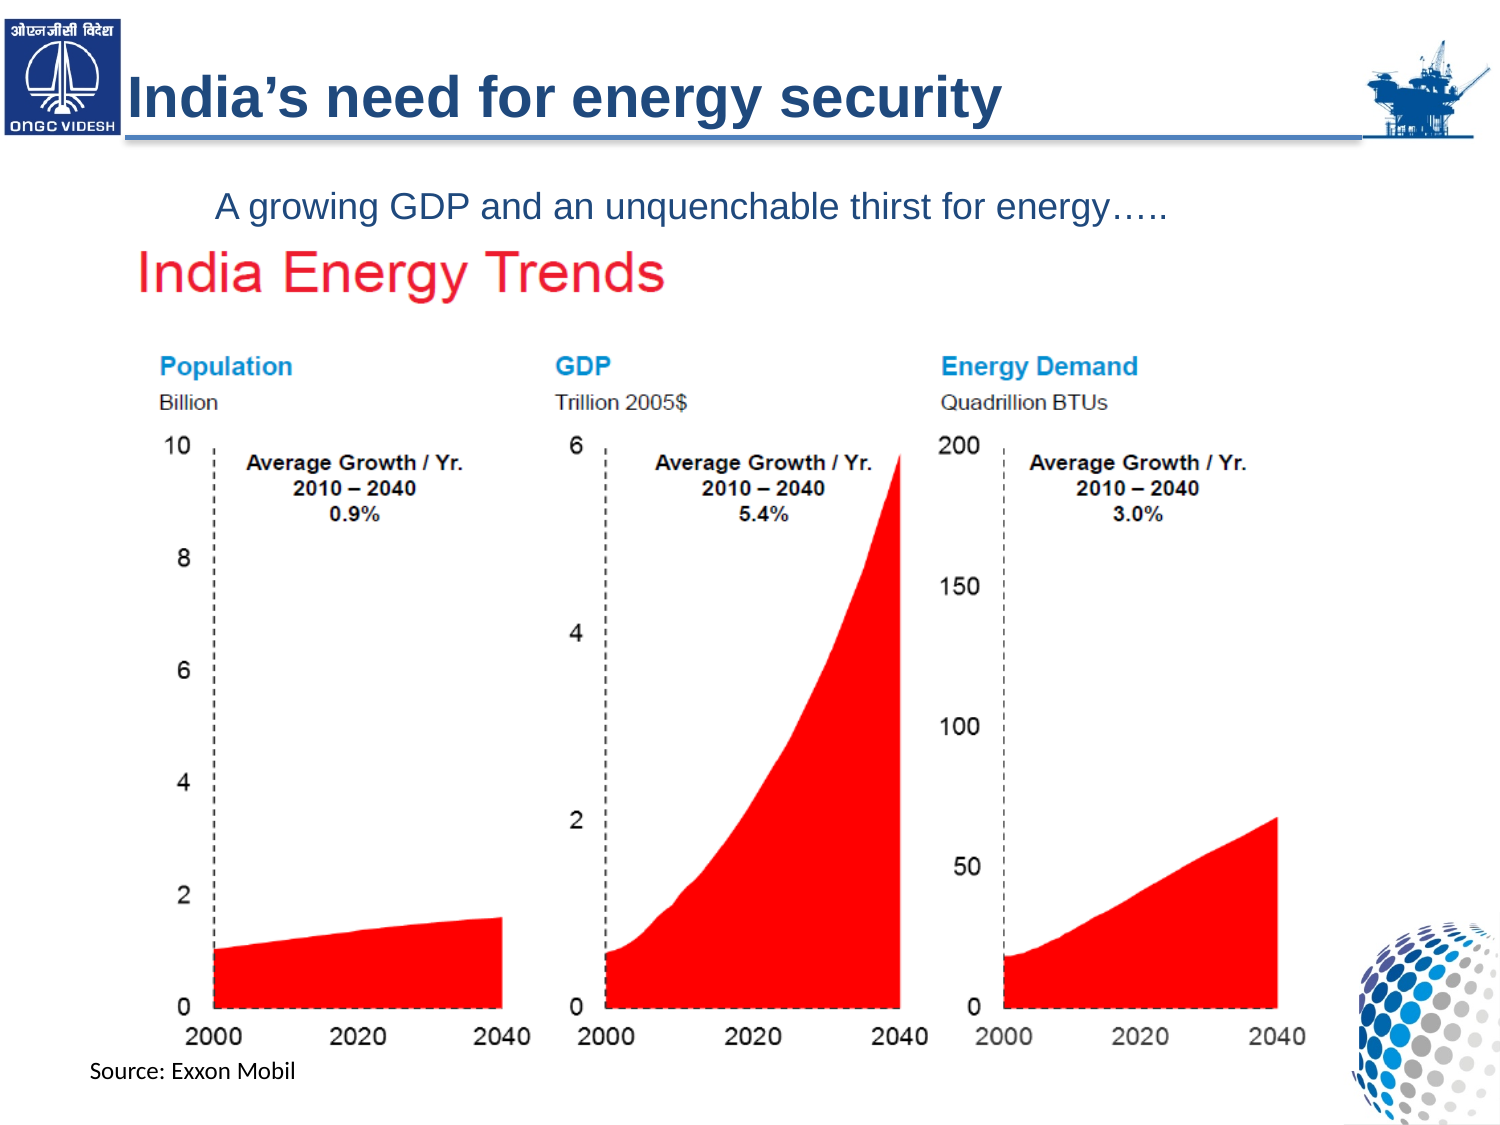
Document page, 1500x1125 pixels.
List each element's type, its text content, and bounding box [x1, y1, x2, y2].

picture [111, 232, 1500, 1125]
picture [0, 12, 125, 143]
title India’s need for energy security [112, 12, 1388, 137]
picture [1362, 32, 1494, 145]
text_box Source: Exxon Mobil [74, 1046, 550, 1092]
text_box A growing GDP and an unquenchable thirst for energy….. [199, 174, 1338, 230]
